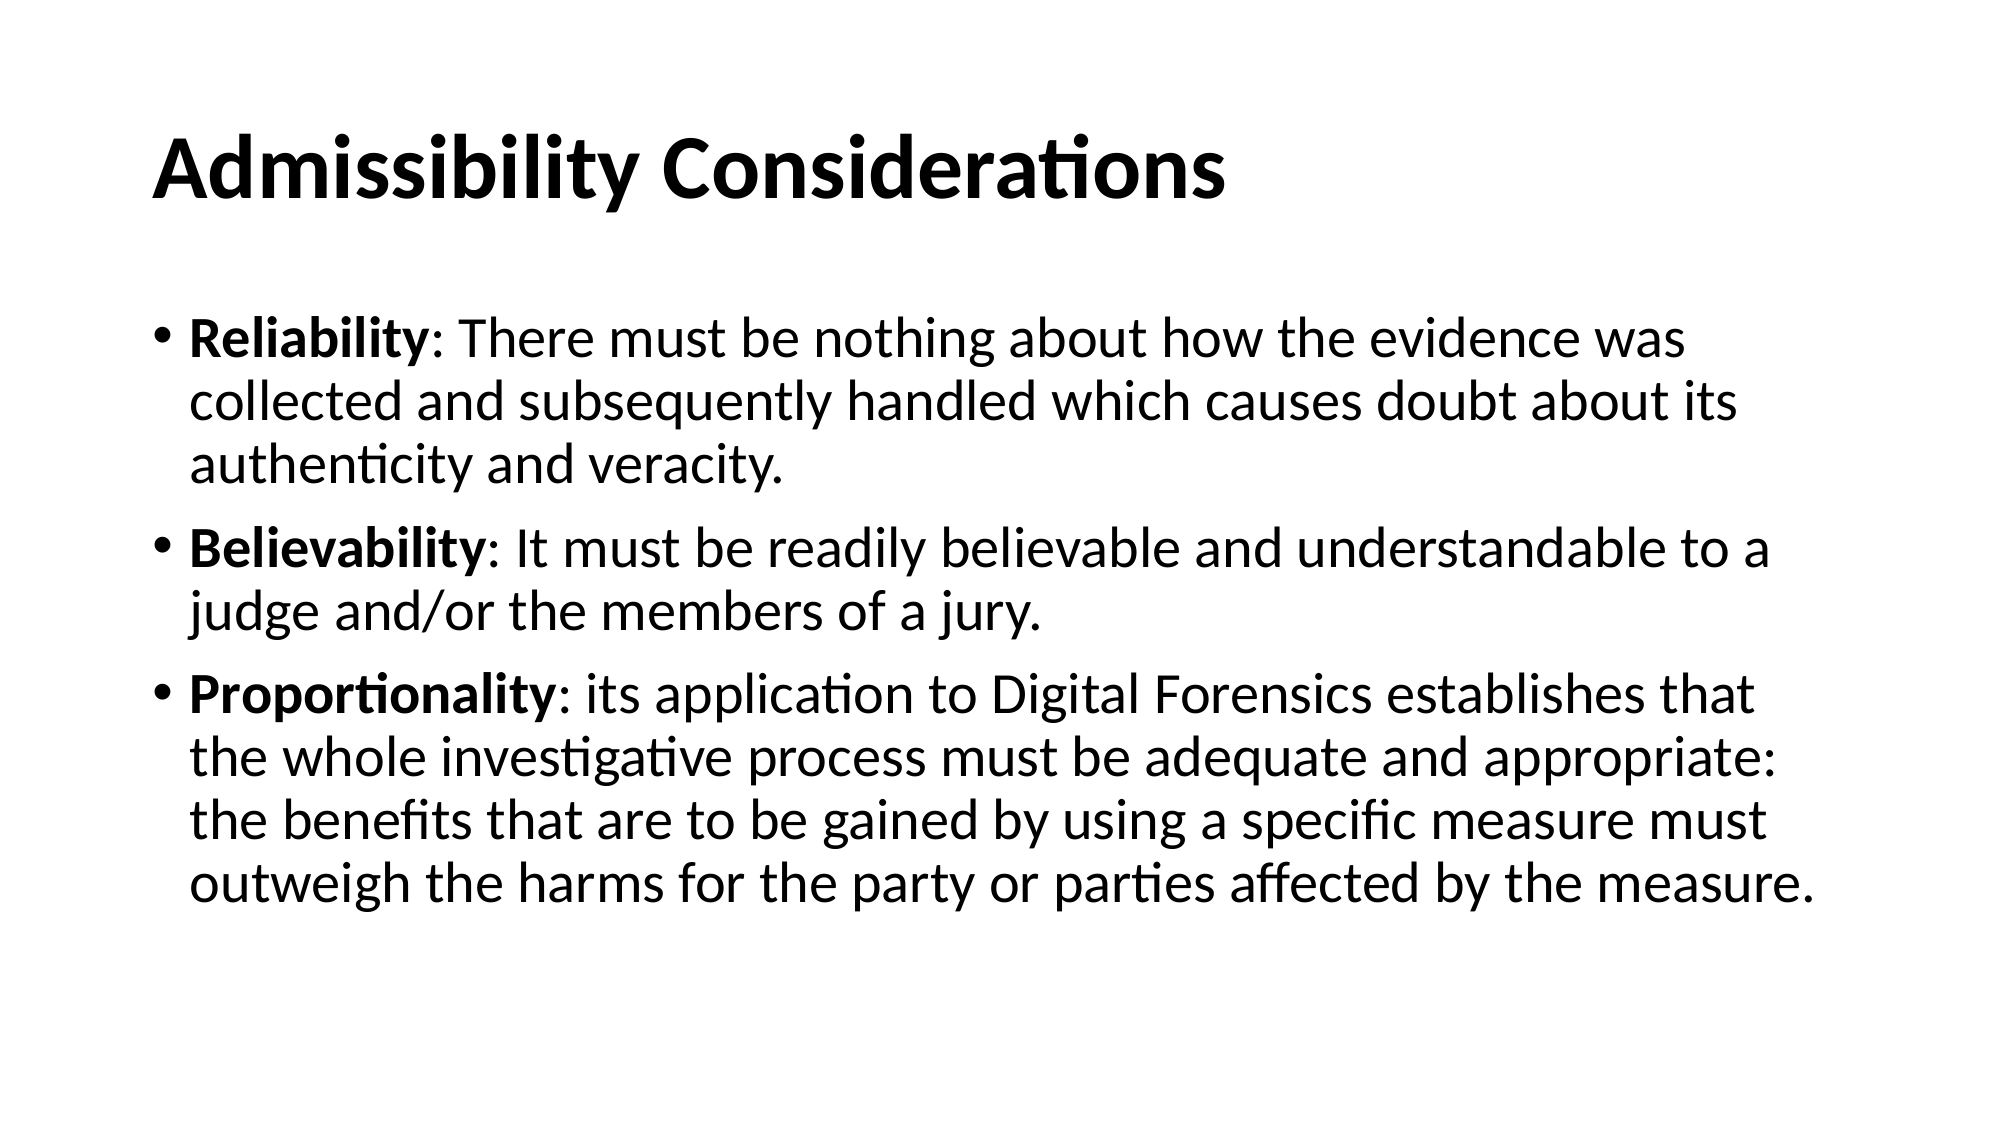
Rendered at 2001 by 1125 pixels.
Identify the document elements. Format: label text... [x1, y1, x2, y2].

list Reliability: There must be nothing about how the evidence was collected and subsequently handled which causes doubt about its authenticity and veracity. Believability: It must be readily believable and understandable to a judge and/or the members of a jury. Proportionality: its application to Digital Forensics establishes that the whole investigative process must be adequate and appropriate: the benefits that are to be gained by using a specific measure must outweigh the harms for the party or parties affected by the measure. [137, 299, 1863, 1065]
title Admissibility Considerations [137, 59, 1863, 278]
